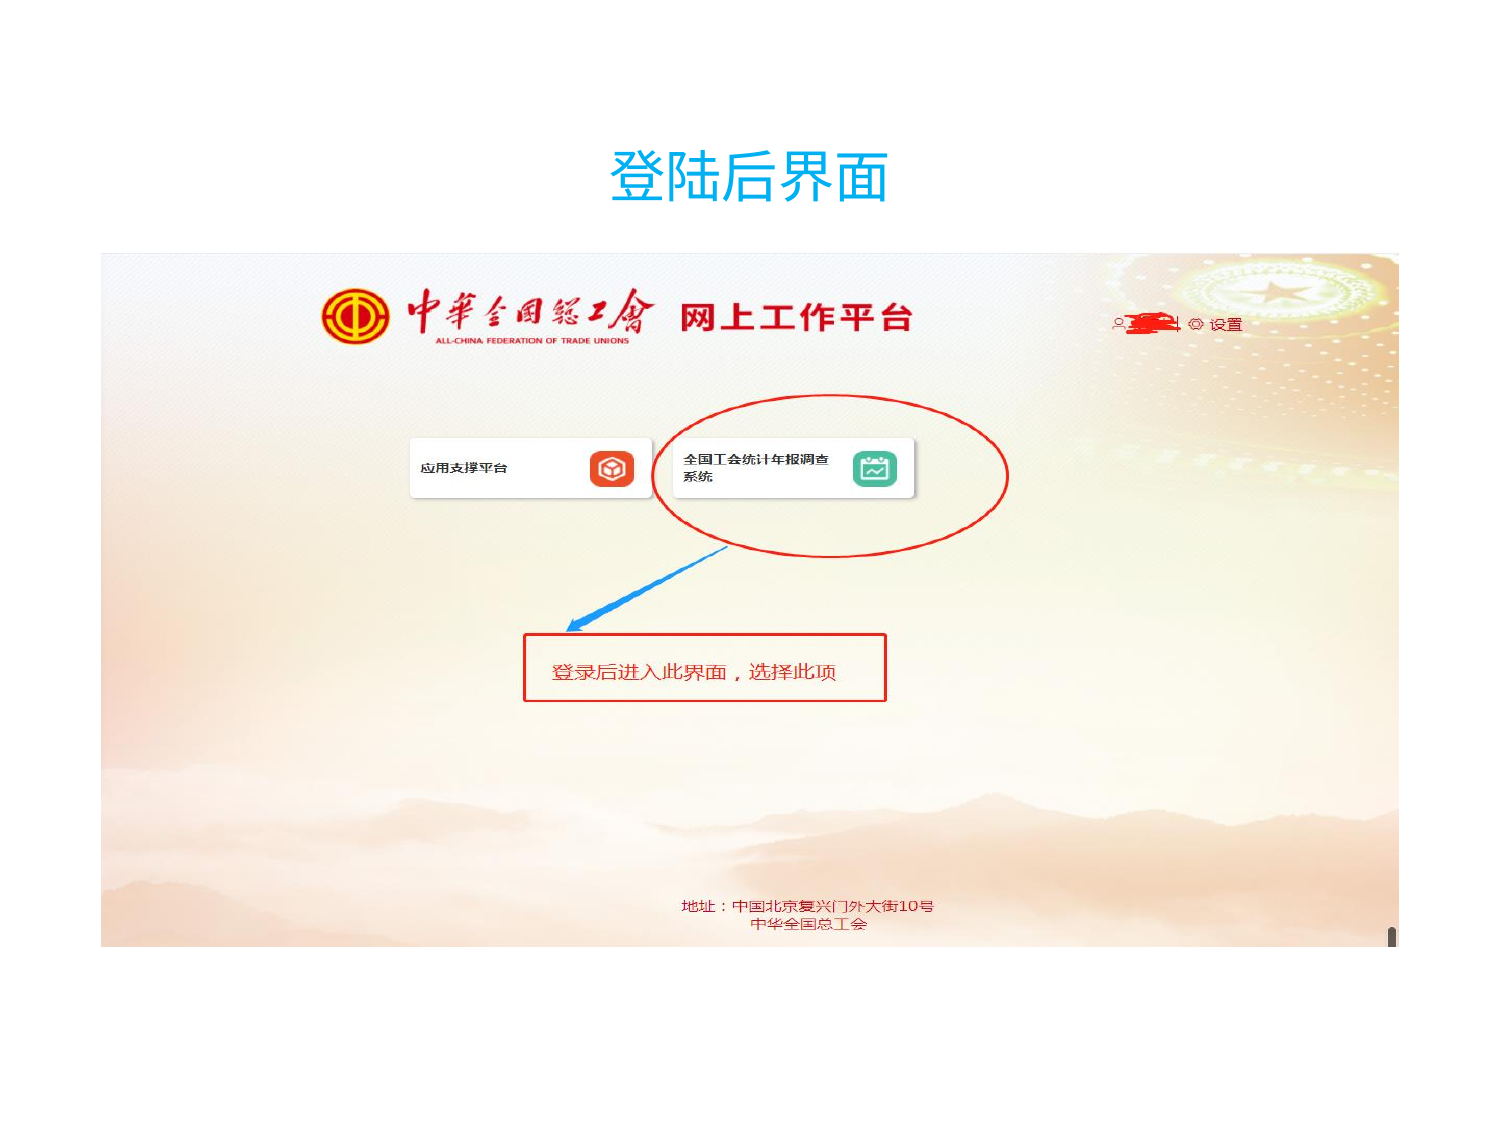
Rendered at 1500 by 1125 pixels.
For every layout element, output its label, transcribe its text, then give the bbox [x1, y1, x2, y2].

title 登陆后界面 [112, 96, 1388, 218]
picture [101, 252, 1399, 947]
